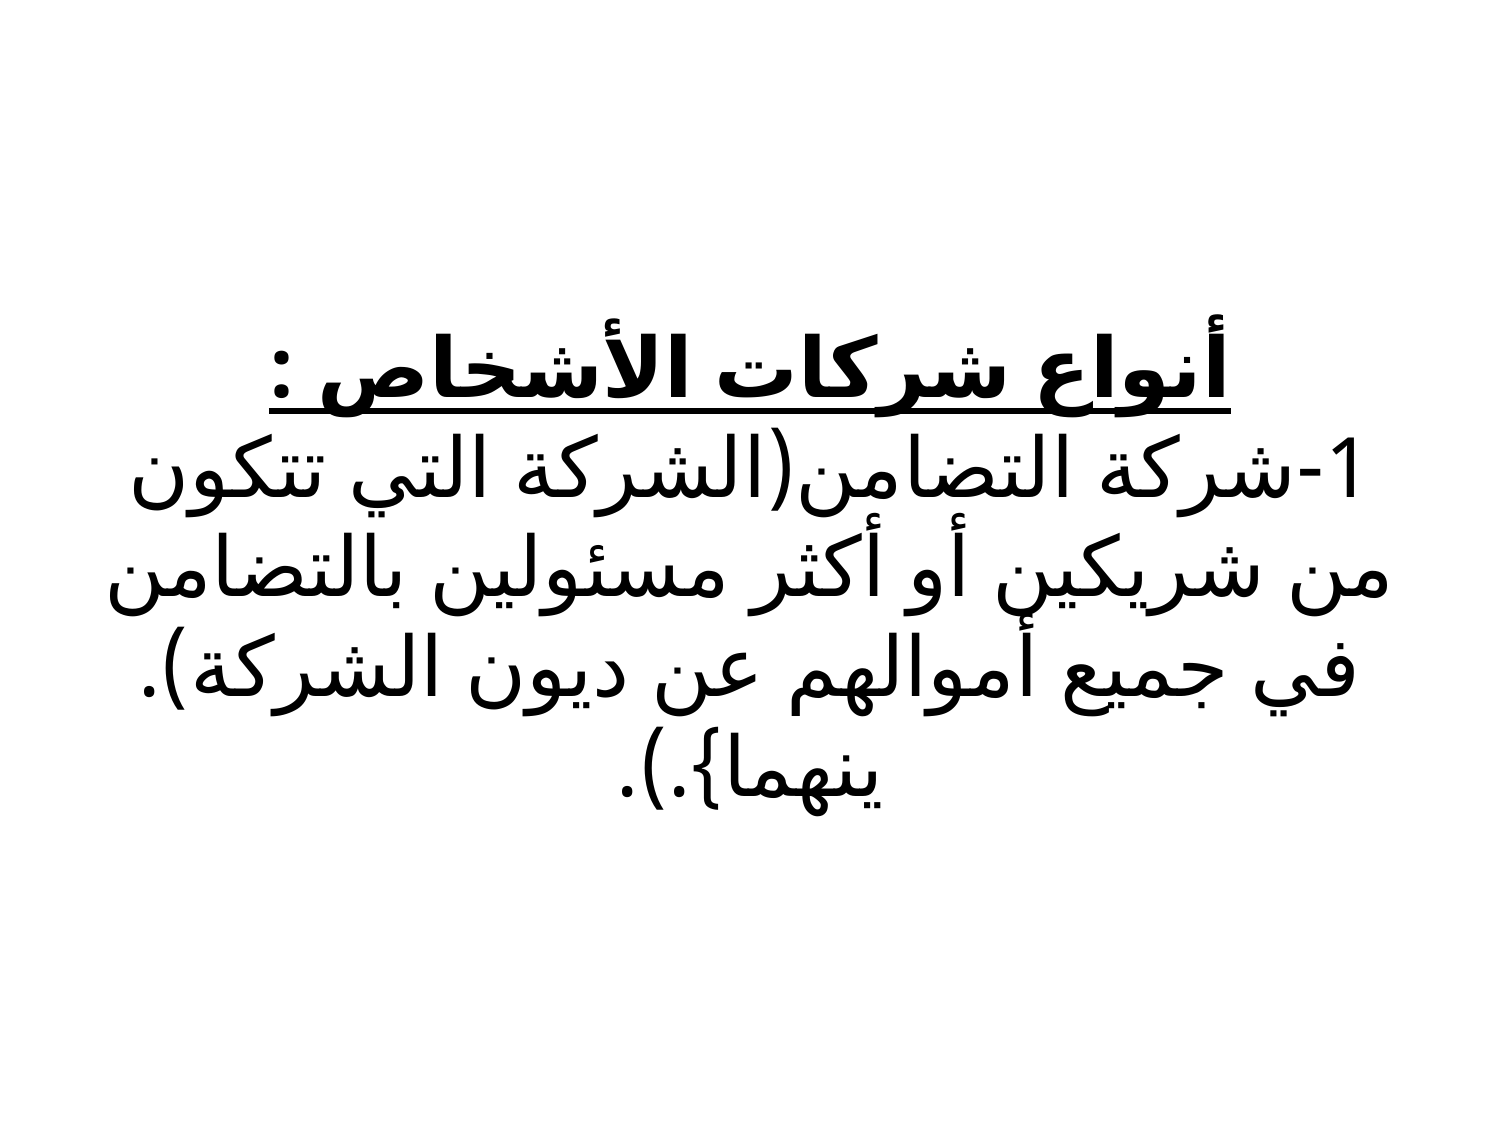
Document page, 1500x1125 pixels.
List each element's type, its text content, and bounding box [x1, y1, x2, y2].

title أنواع شركات الأشخاص : 1-شركة التضامن(الشركة التي تتكون من شريكين أو أكثر مسئولين بالتضامن في جميع أموالهم عن ديون الشركة). ينهما}.). [75, 45, 1425, 1083]
